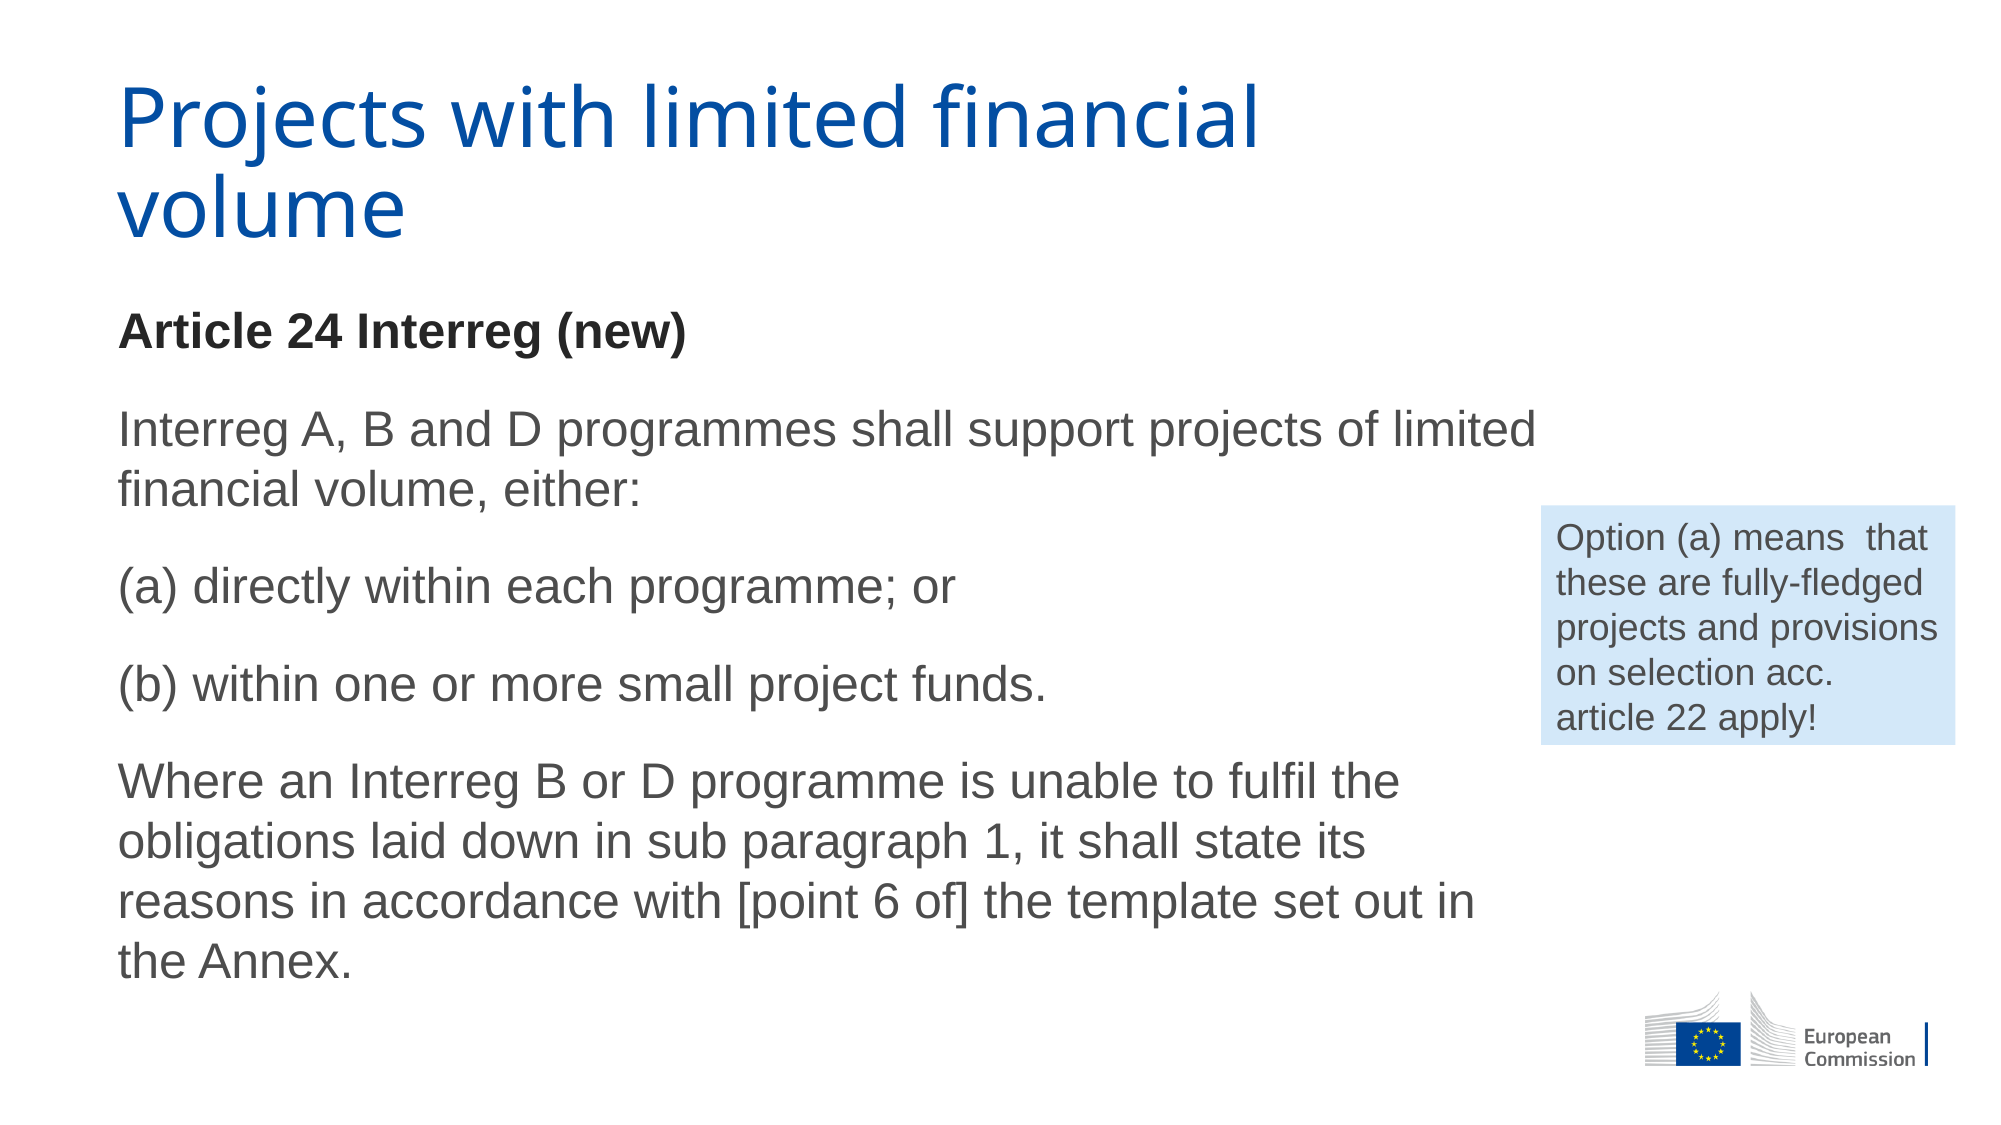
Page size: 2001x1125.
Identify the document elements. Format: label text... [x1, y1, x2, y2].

title Projects with limited financial volume [102, 151, 1582, 256]
picture [1645, 991, 1928, 1066]
text_box Option (a) means that these are fully-fledged projects and provisions on selection acc. article 22 apply! [1541, 505, 1956, 745]
list Article 24 Interreg (new) Interreg A, B and D programmes shall support projects of limited financial volume, either: (a) directly within each programme; or (b) within one or more small project funds. Where an Interreg B or D programme is unable to fulfil the obligations laid down in sub paragraph 1, it shall state its reasons in accordance with [point 6 of] the template set out in the Annex. [102, 291, 1570, 989]
